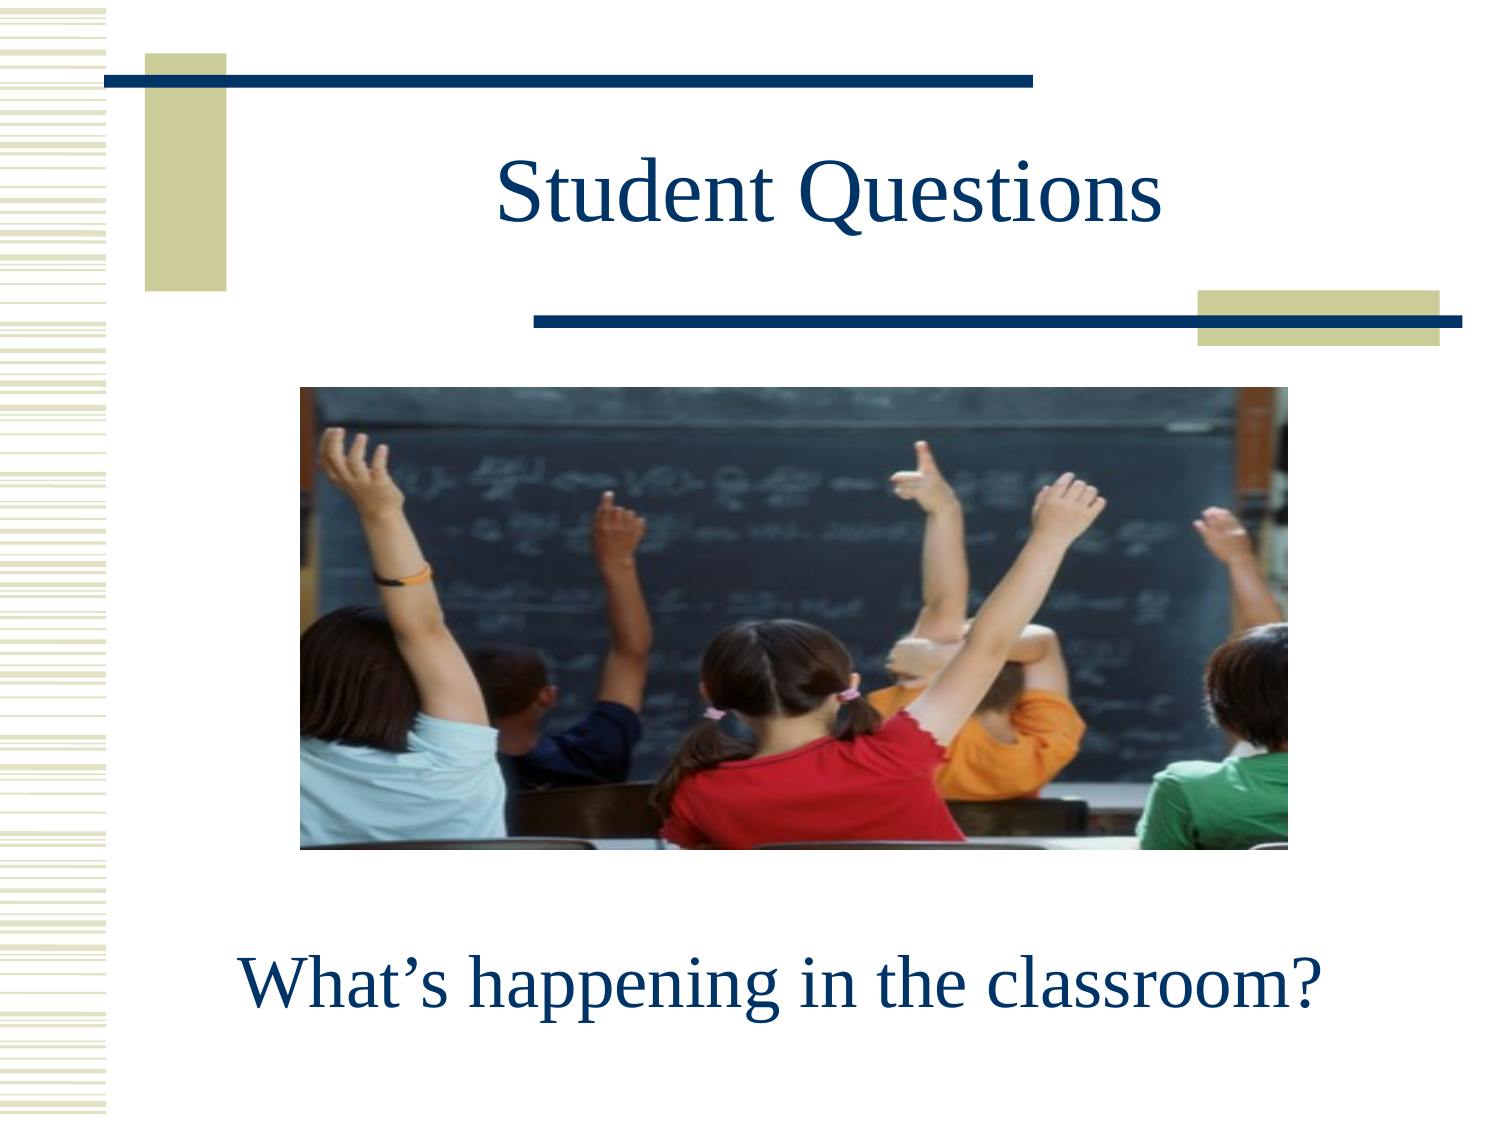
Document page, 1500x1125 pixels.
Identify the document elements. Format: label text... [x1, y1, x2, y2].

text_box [299, 387, 1288, 851]
title Student Questions [224, 99, 1436, 288]
list What’s happening in the classroom? [212, 924, 1351, 1063]
